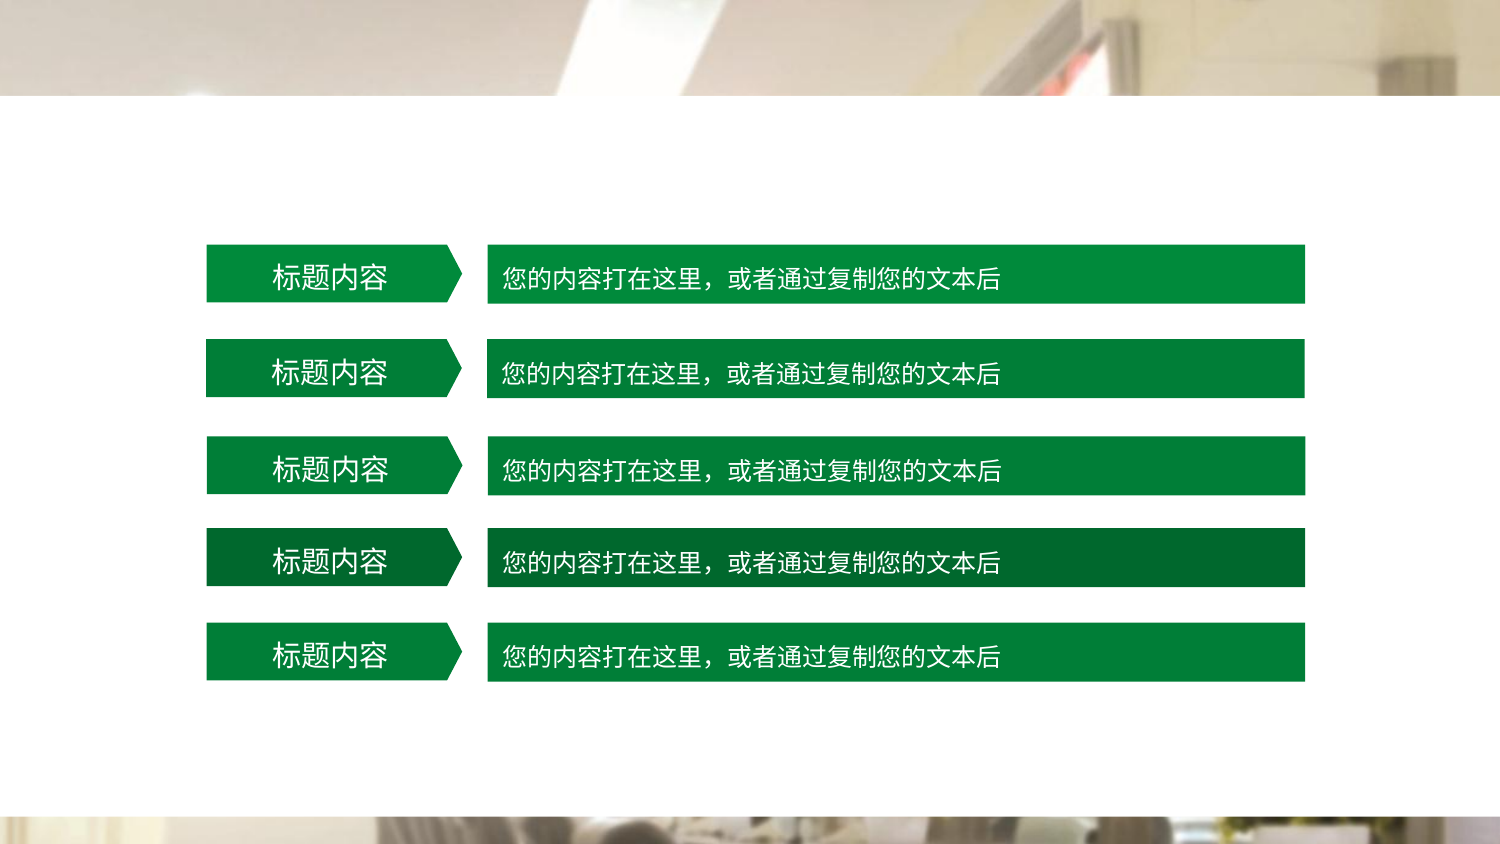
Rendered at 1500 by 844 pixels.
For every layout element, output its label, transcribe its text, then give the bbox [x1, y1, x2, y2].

text_box 标题内容 [206, 244, 463, 303]
text_box 您的内容打在这里，或者通过复制您的文本后 [487, 436, 1306, 496]
text_box 您的内容打在这里，或者通过复制您的文本后 [487, 528, 1306, 588]
picture [0, 0, 1500, 95]
text_box 您的内容打在这里，或者通过复制您的文本后 [487, 339, 1305, 399]
text_box 标题内容 [206, 436, 463, 495]
text_box 标题内容 [206, 528, 463, 587]
picture [0, 817, 1500, 844]
text_box 您的内容打在这里，或者通过复制您的文本后 [487, 622, 1306, 682]
text_box 标题内容 [206, 622, 463, 681]
text_box 您的内容打在这里，或者通过复制您的文本后 [487, 244, 1306, 304]
text_box 标题内容 [206, 339, 462, 398]
